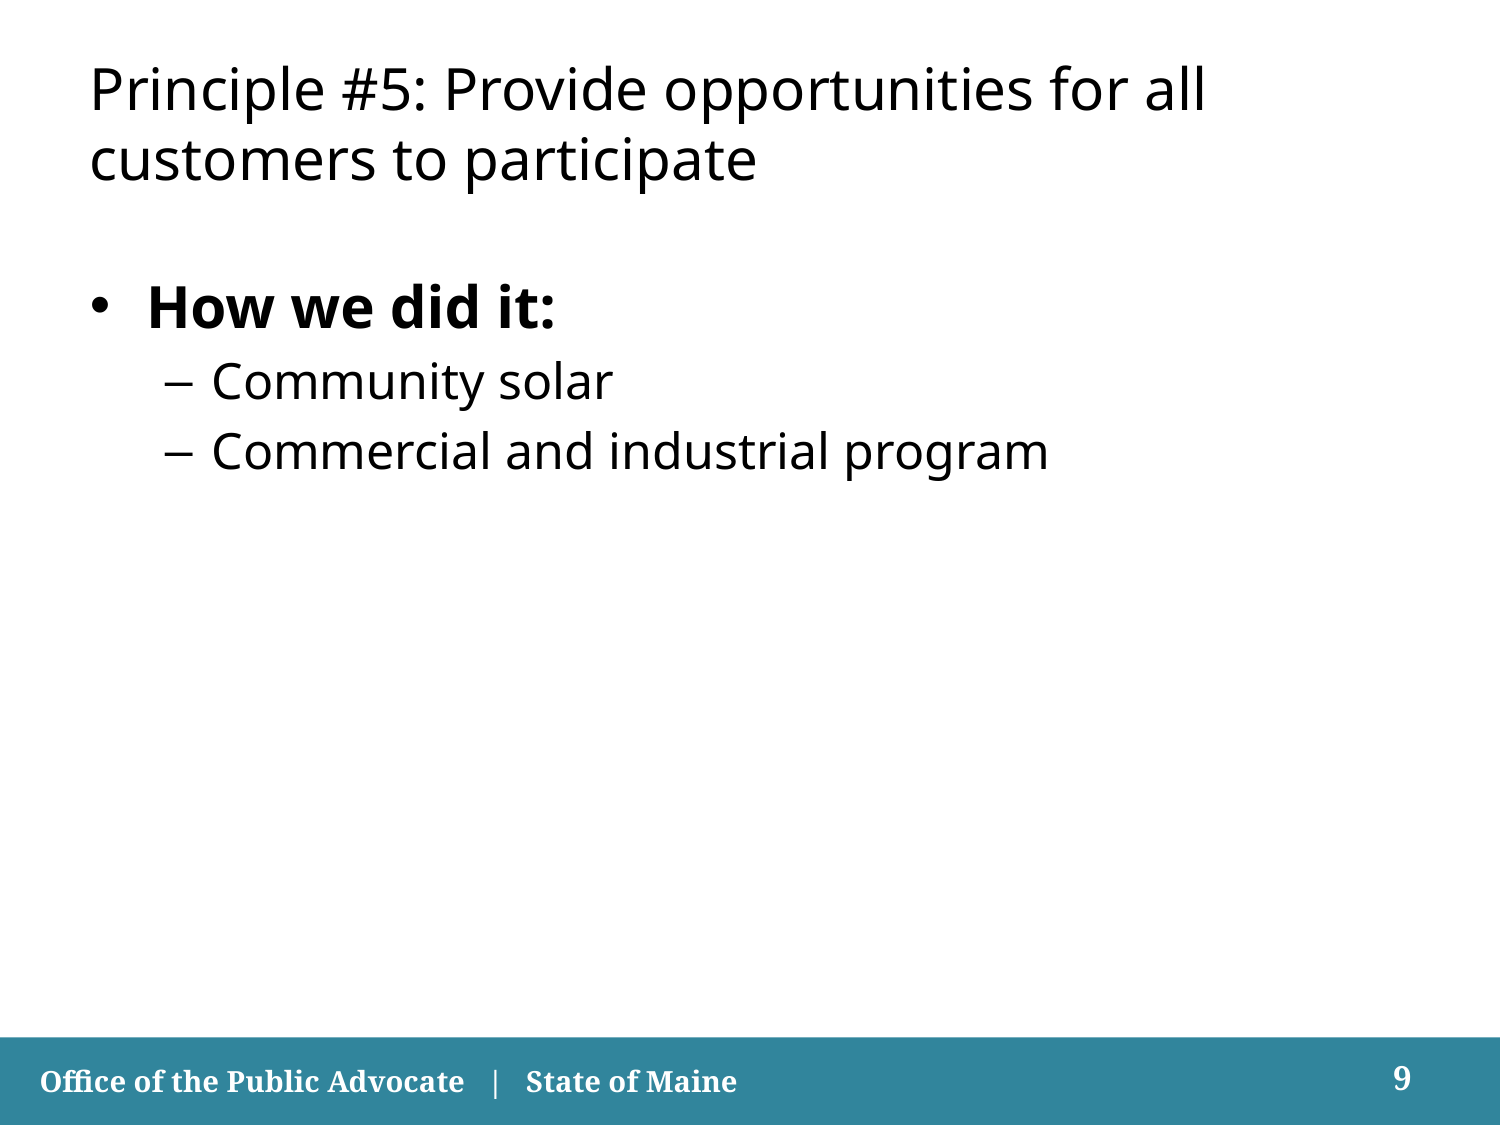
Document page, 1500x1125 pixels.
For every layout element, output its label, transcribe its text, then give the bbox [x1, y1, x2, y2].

slide_number 9 [1076, 1049, 1427, 1110]
list How we did it: Community solar Commercial and industrial program [75, 262, 1425, 1005]
title Principle #5: Provide opportunities for all customers to participate [75, 45, 1425, 233]
